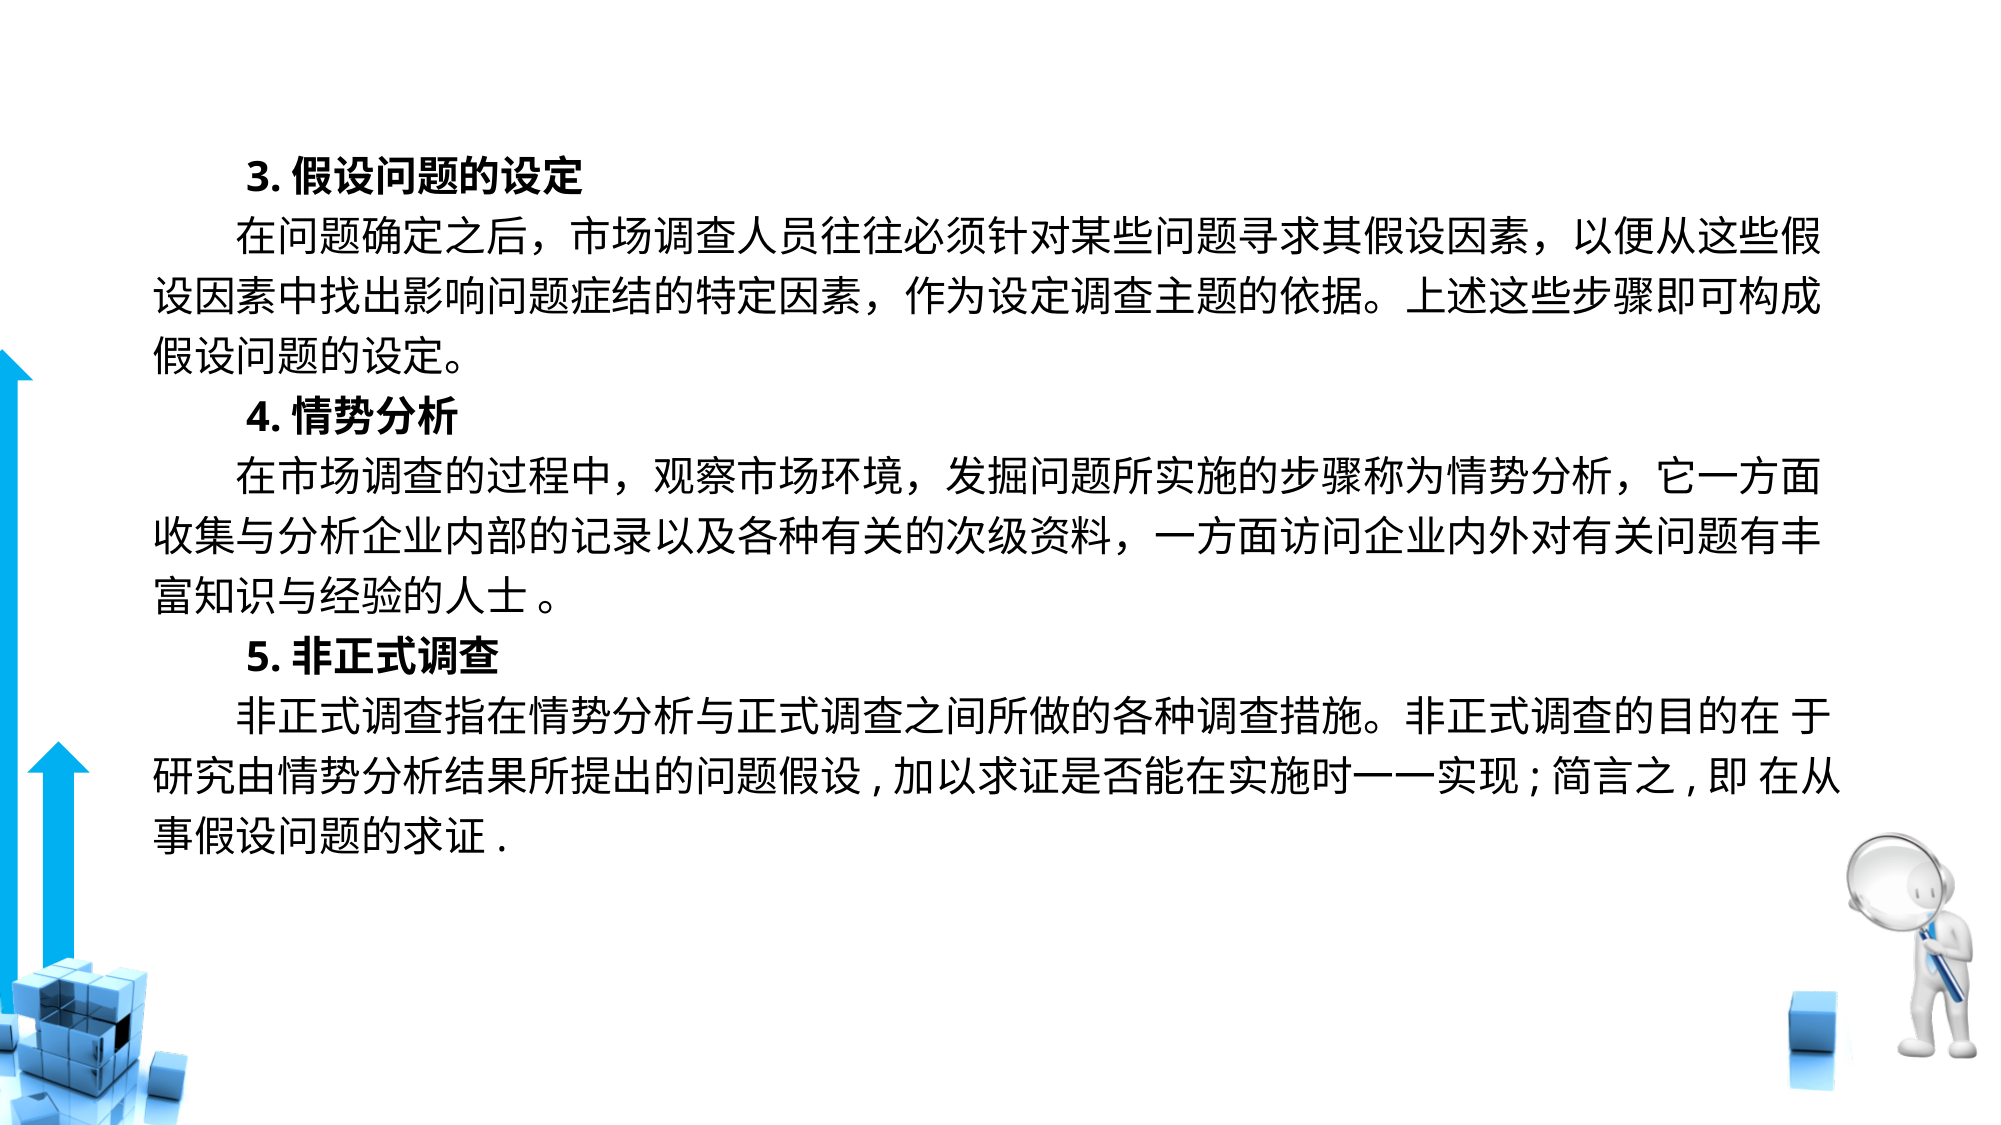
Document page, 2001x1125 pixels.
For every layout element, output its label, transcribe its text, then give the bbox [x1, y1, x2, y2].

picture [1750, 832, 1994, 1102]
title 3.假设问题的设定 在问题确定之后，市场调查人员往往必须针对某些问题寻求其假设因素，以便从这些假设因素中找出影响问题症结的特定因素，作为设定调查主题的依据。上述这些步骤即可构成假设问题的设定。 4.情势分析 在市场调查的过程中，观察市场环境，发掘问题所实施的步骤称为情势分析，它一方面收集与分析企业内部的记录以及各种有关的次级资料，一方面访问企业内外对有关问题有丰富知识与经验的人士 。 5.非正式调查 非正式调查指在情势分析与正式调查之间所做的各种调查措施。非正式调查的目的在 于研究由情势分析结果所提出的问题假设,加以求证是否能在实施时一一实现;简言之,即 在从事假设问题的求证. [137, 132, 1863, 1003]
picture [0, 948, 193, 1125]
